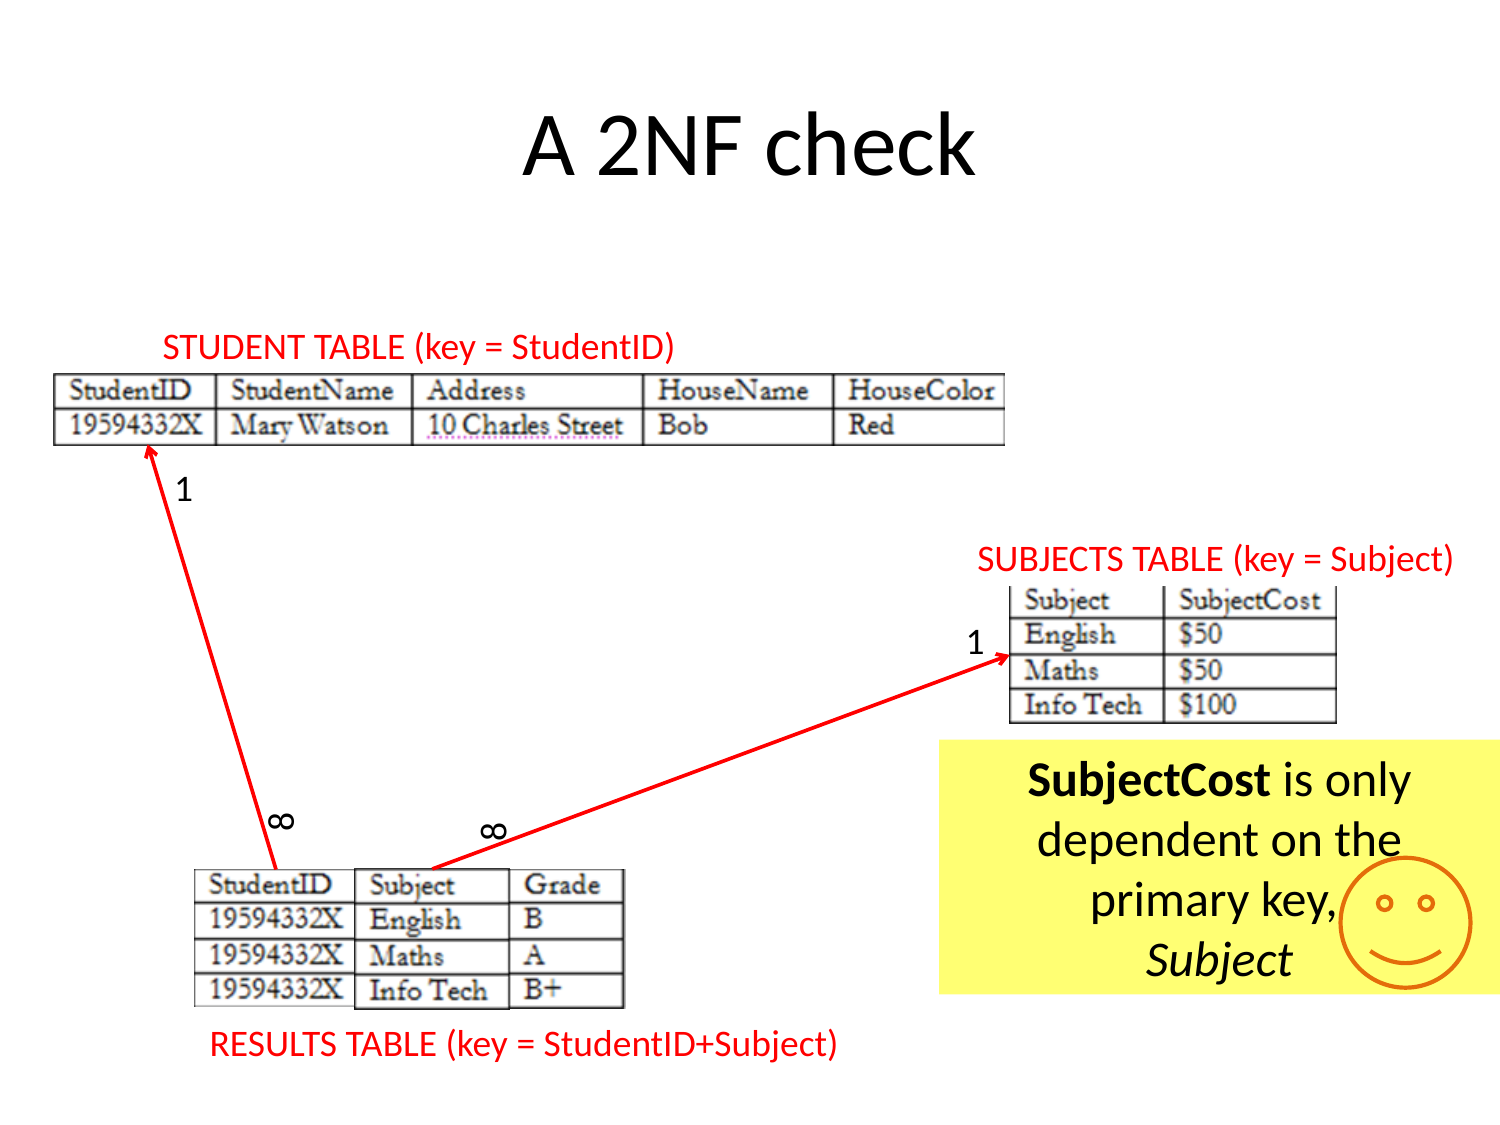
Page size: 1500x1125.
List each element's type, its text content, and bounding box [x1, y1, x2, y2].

text_box RESULTS TABLE (key = StudentID+Subject) [194, 1011, 951, 1072]
text_box STUDENT TABLE (key = StudentID) [147, 314, 904, 371]
picture [1009, 585, 1337, 724]
text_box SUBJECTS TABLE (key = Subject) [962, 527, 1500, 587]
title A 2NF check [75, 45, 1425, 233]
text_box 8 [248, 787, 309, 847]
picture [52, 373, 1005, 446]
text_box 1 [950, 609, 1004, 670]
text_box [0, 592, 425, 722]
text_box [1338, 855, 1473, 990]
text_box 1 [159, 456, 219, 516]
text_box SubjectCost is only dependent on the primary key, Subject [939, 739, 1500, 995]
picture [194, 868, 613, 1010]
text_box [613, 472, 829, 1051]
text_box 8 [461, 797, 522, 857]
